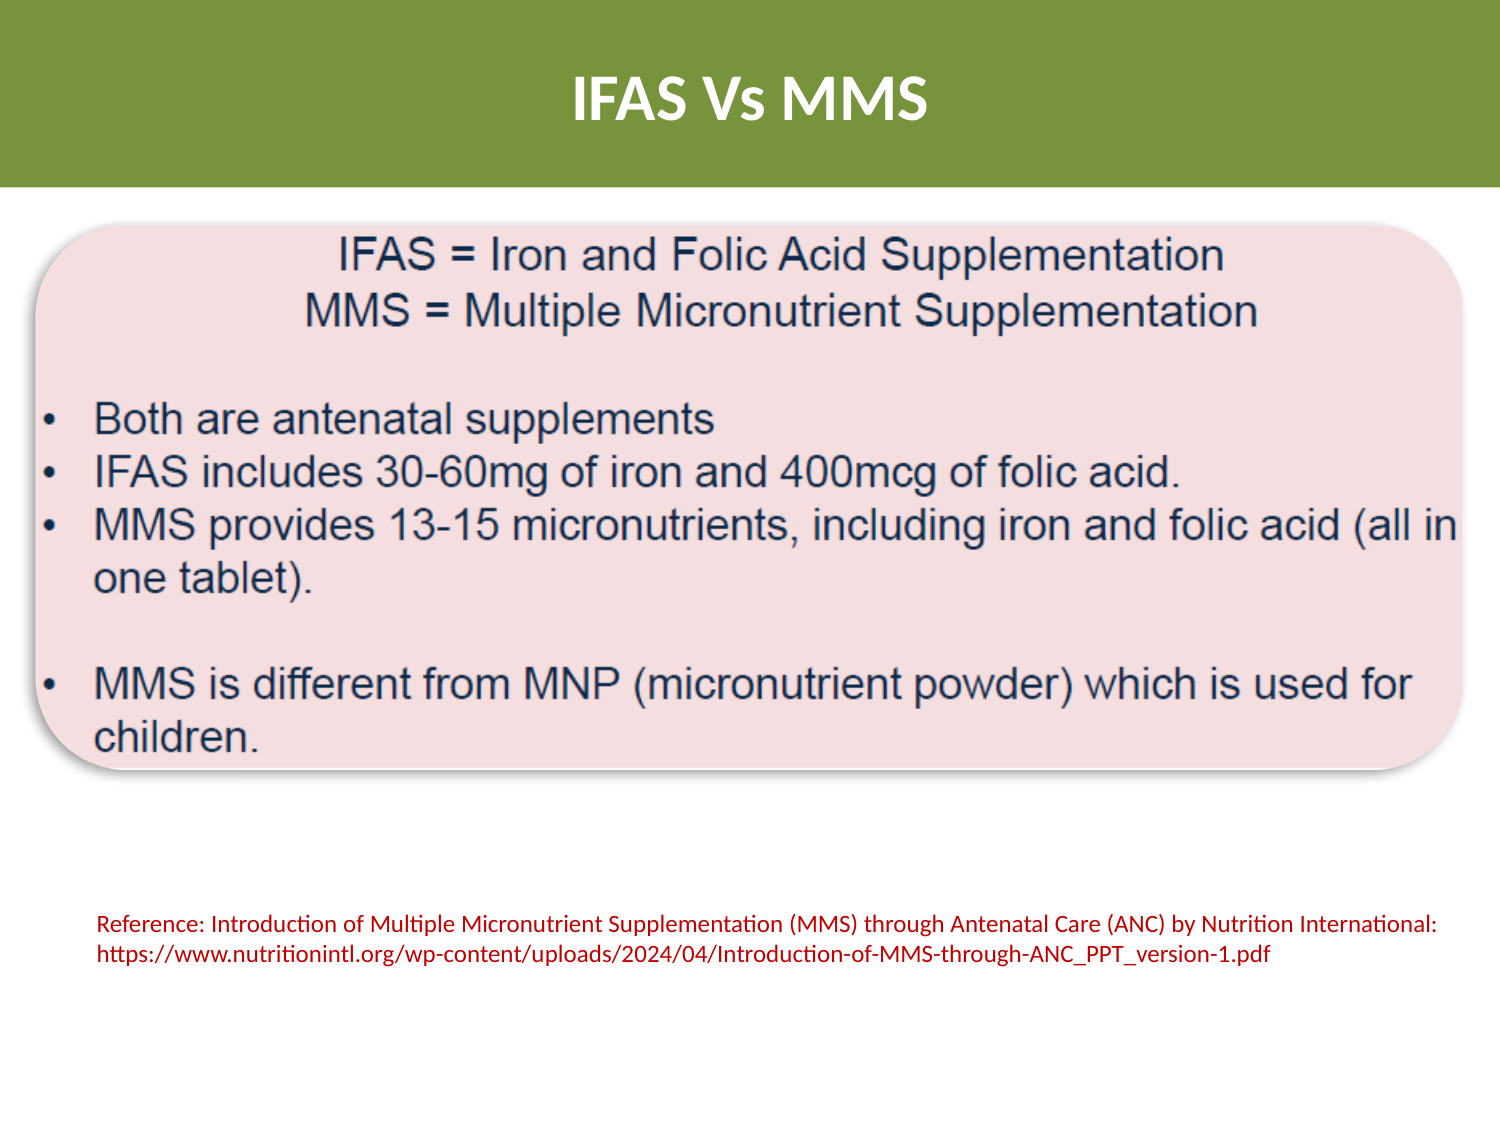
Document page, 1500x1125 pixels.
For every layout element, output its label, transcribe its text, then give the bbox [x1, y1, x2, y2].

text_box Reference: Introduction of Multiple Micronutrient Supplementation (MMS) through Antenatal Care (ANC) by Nutrition International: https://www.nutritionintl.org/wp-content/uploads/2024/04/Introduction-of-MMS-through-ANC_PPT_version-1.pdf [81, 899, 1500, 975]
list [35, 224, 1465, 771]
text_box IFAS Vs MMS [0, 0, 1500, 188]
